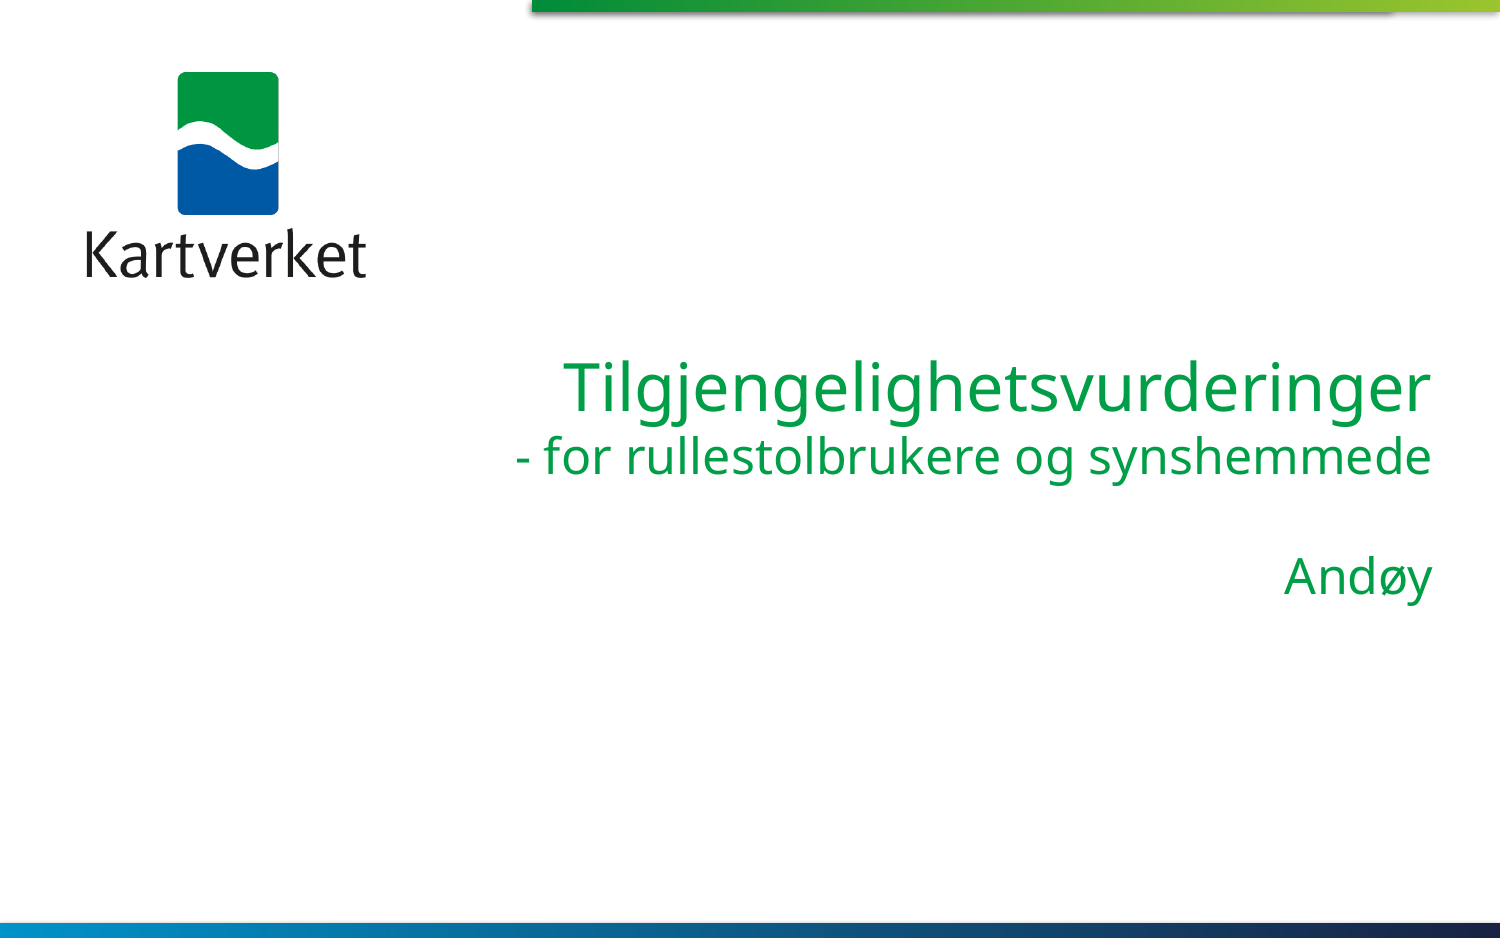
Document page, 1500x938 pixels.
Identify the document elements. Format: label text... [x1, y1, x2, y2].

text_box Tilgjengelighetsvurderinger - for rullestolbrukere og synshemmede Andøy [66, 337, 1449, 613]
